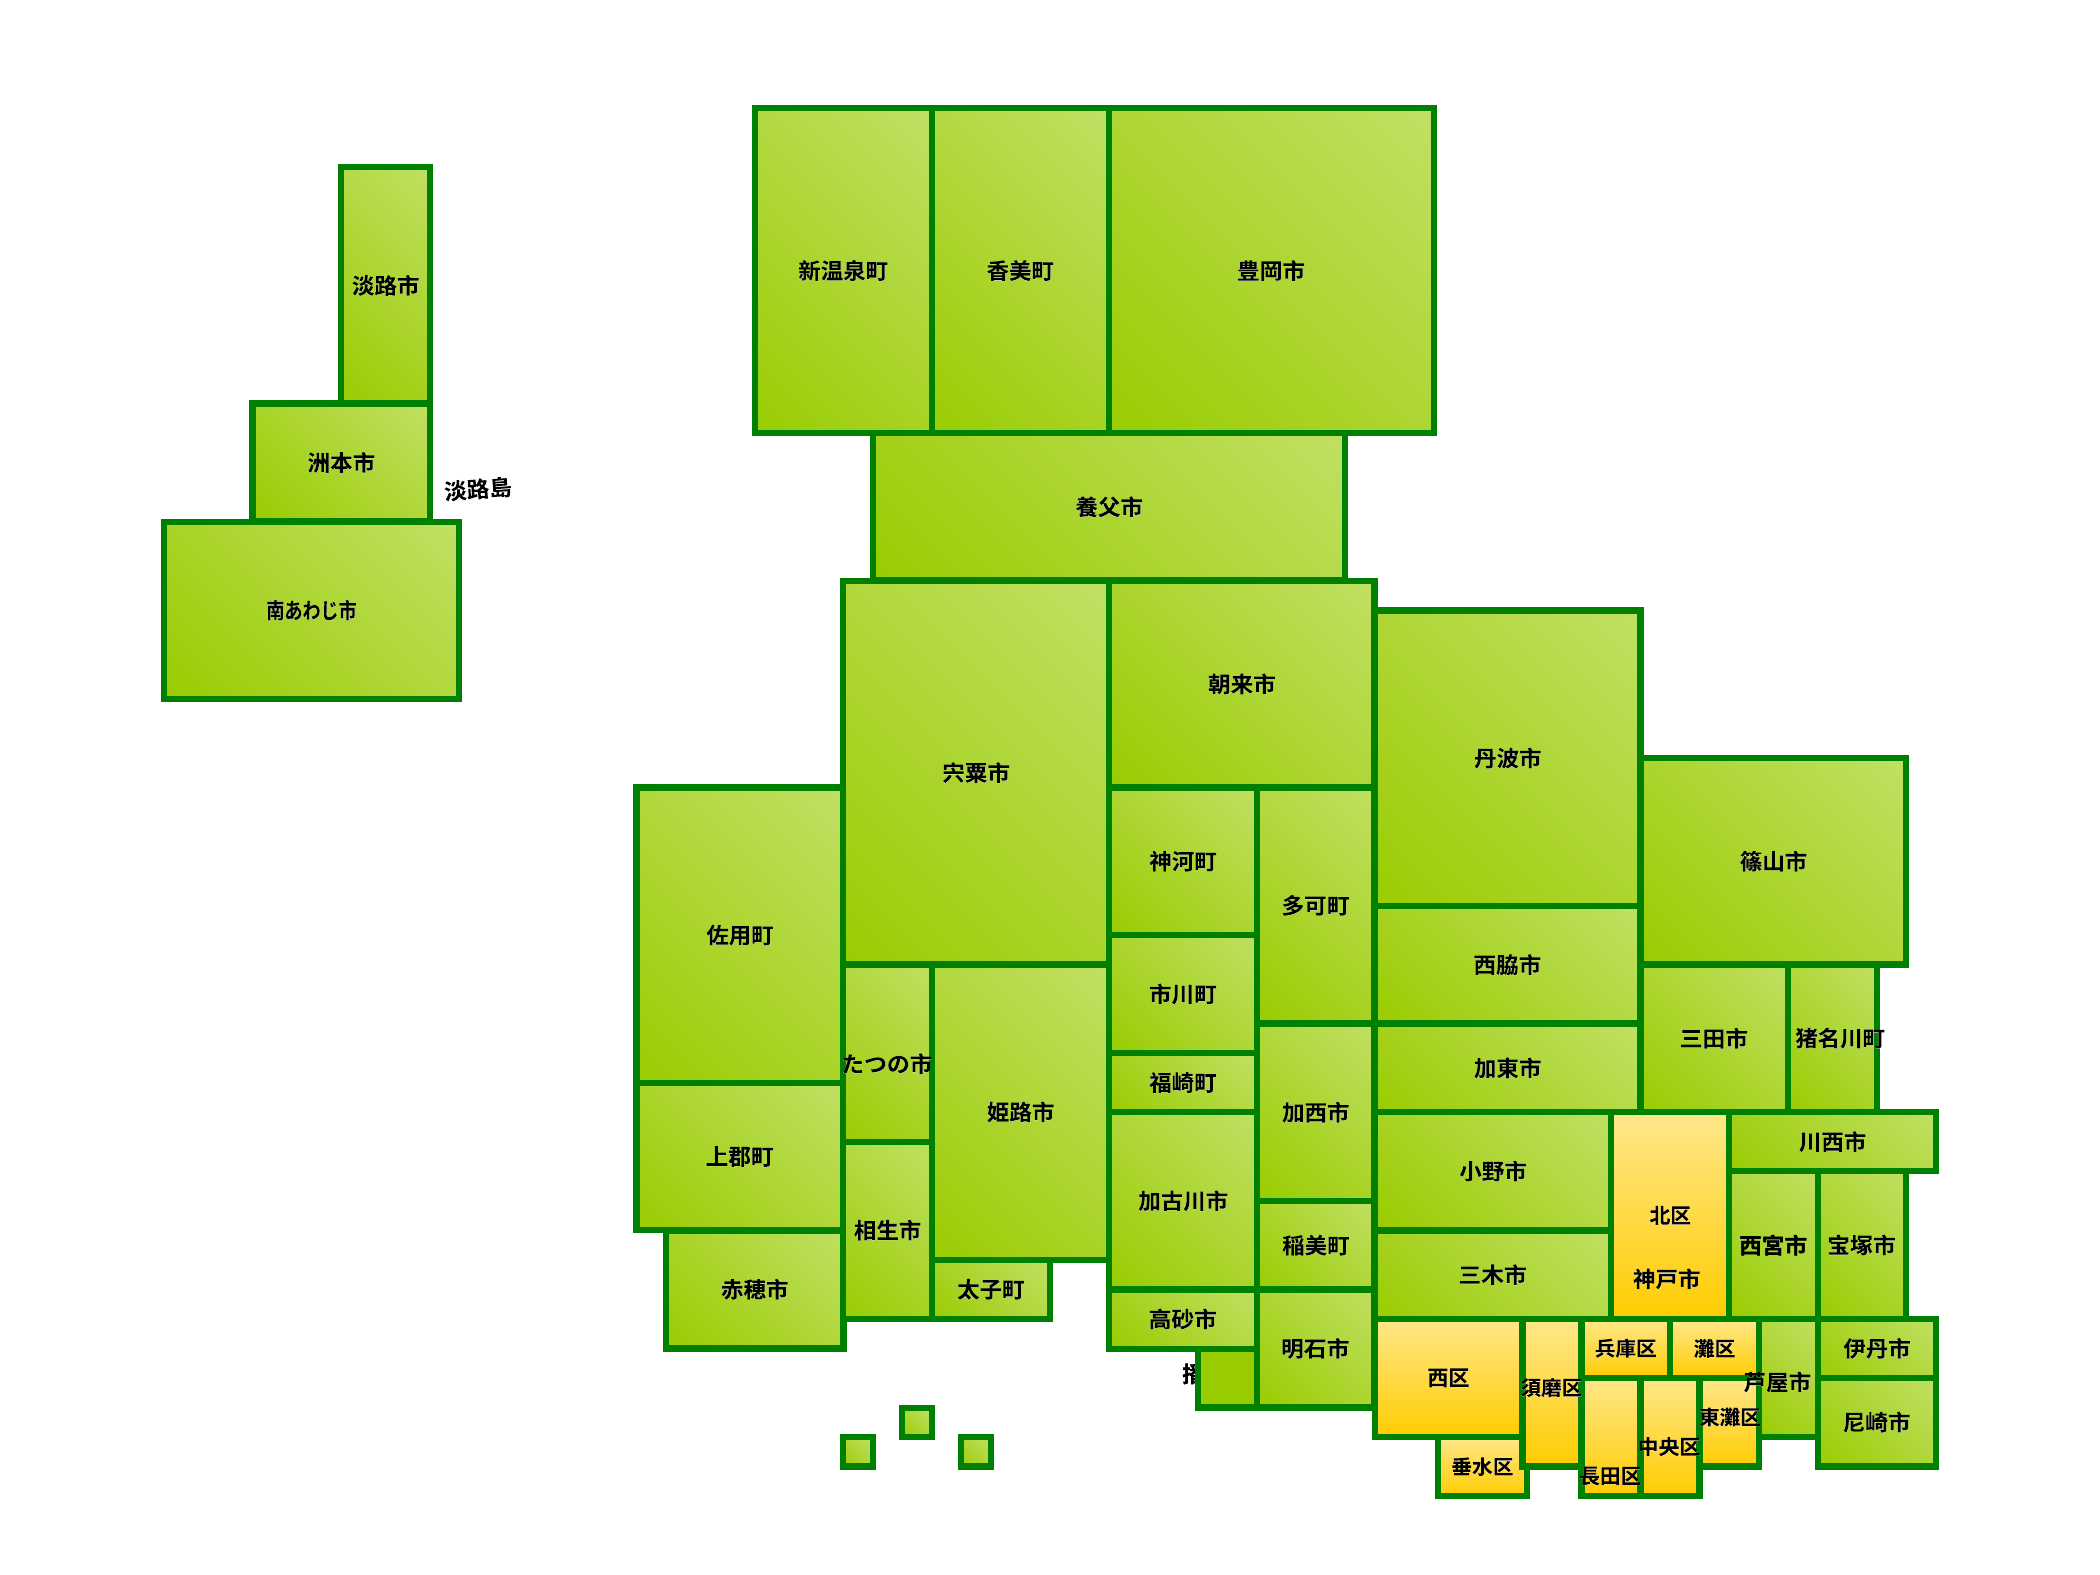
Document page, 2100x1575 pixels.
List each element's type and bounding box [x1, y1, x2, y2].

text_box [267, 259, 1911, 1487]
text_box [163, 108, 1937, 1467]
text_box [1374, 1493, 1759, 1497]
